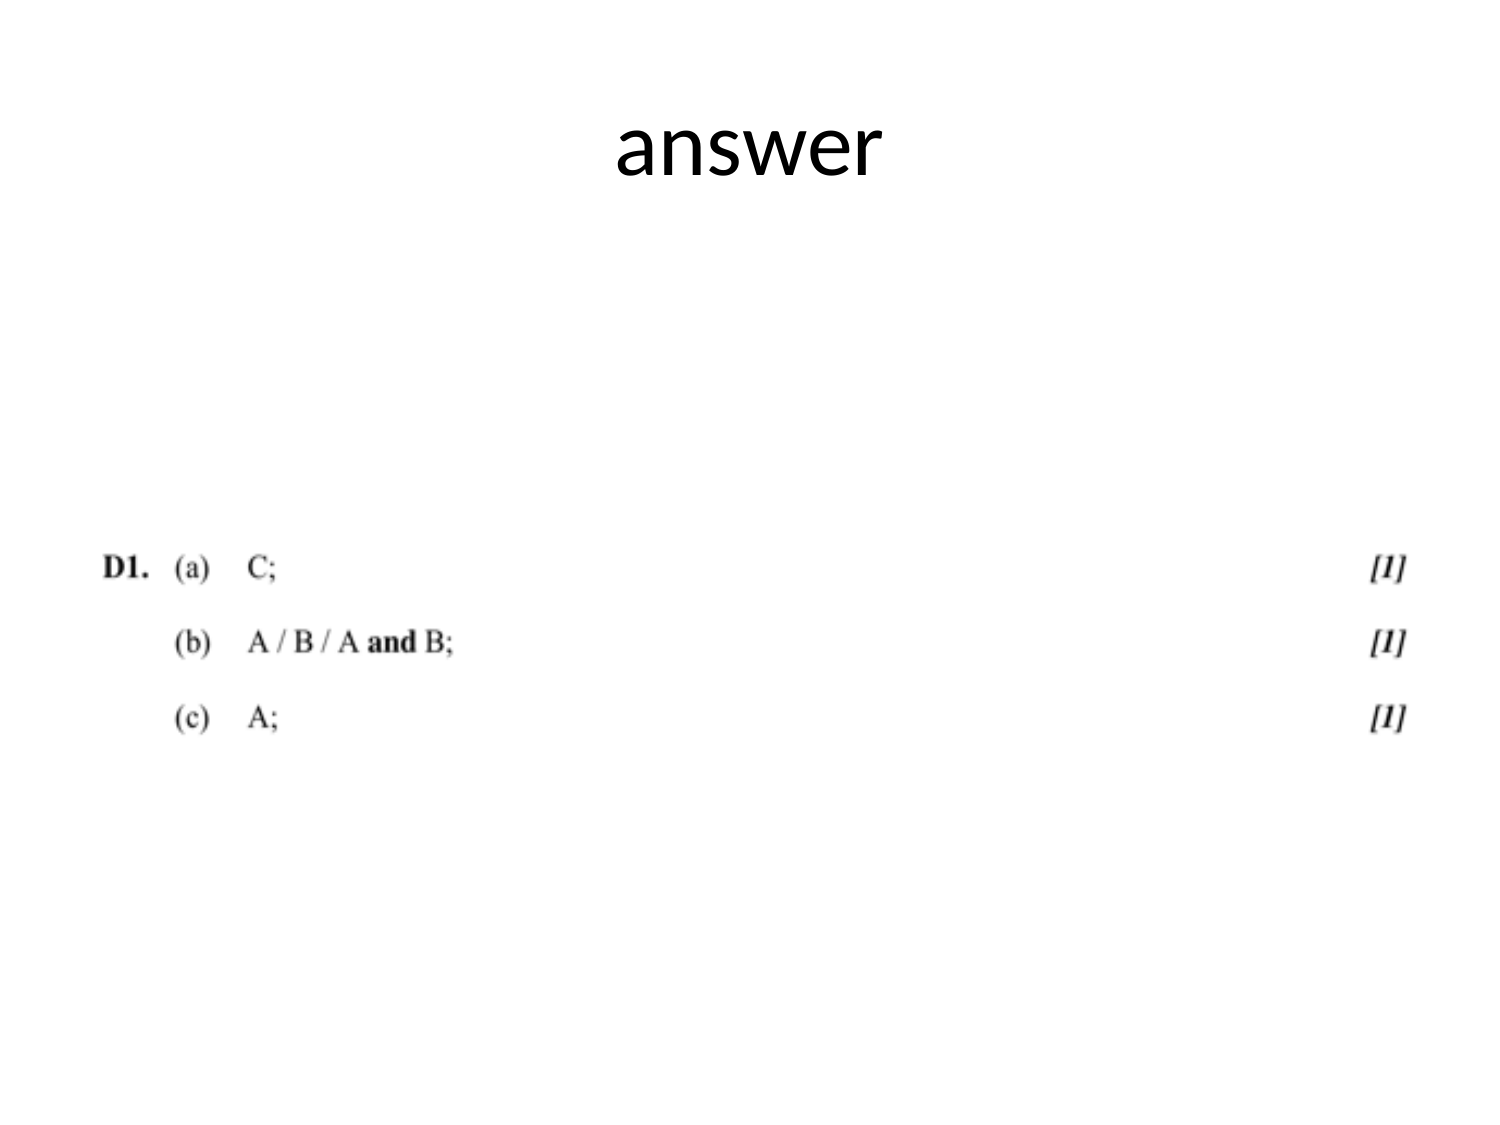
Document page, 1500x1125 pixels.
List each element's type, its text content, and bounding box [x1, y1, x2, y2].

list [74, 542, 1451, 747]
title answer [75, 45, 1425, 233]
